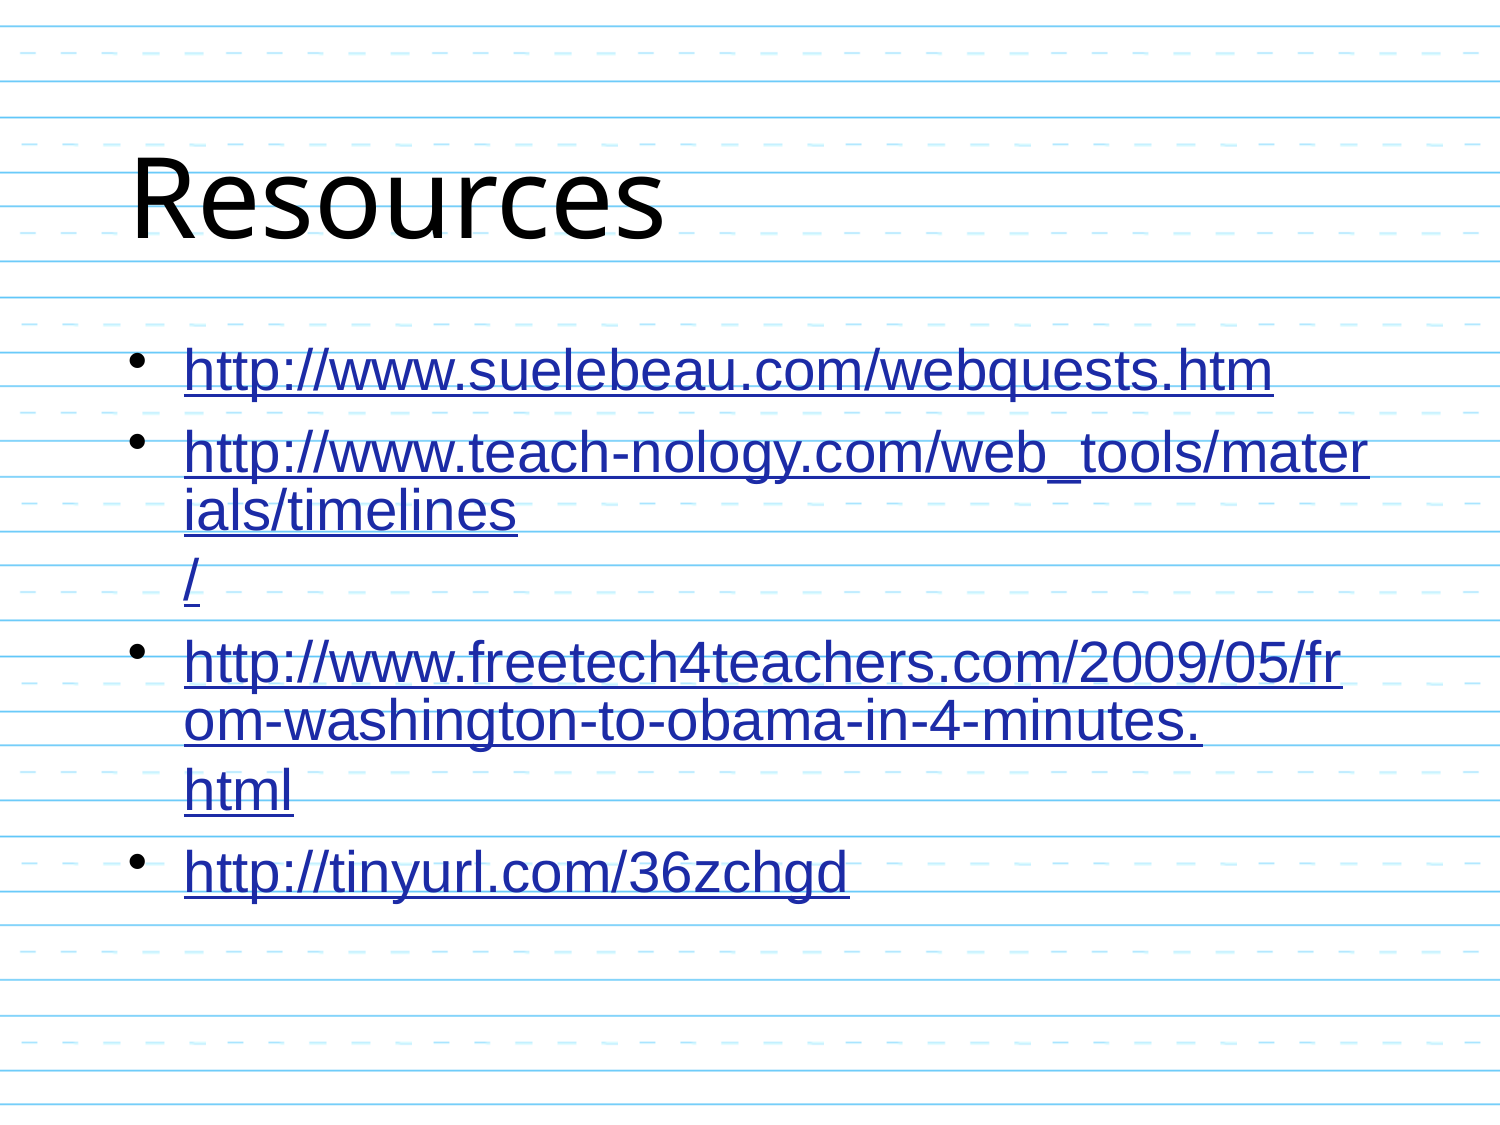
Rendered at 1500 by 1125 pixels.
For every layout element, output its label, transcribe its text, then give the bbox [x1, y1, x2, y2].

list http://www.suelebeau.com/webquests.htm http://www.teach-nology.com/web_tools/materials/timelines/ http://www.freetech4teachers.com/2009/05/from-washington-to-obama-in-4-minutes.html http://tinyurl.com/36zchgd [112, 324, 1388, 1001]
picture [0, 0, 1500, 1125]
title Resources [112, 99, 1388, 288]
